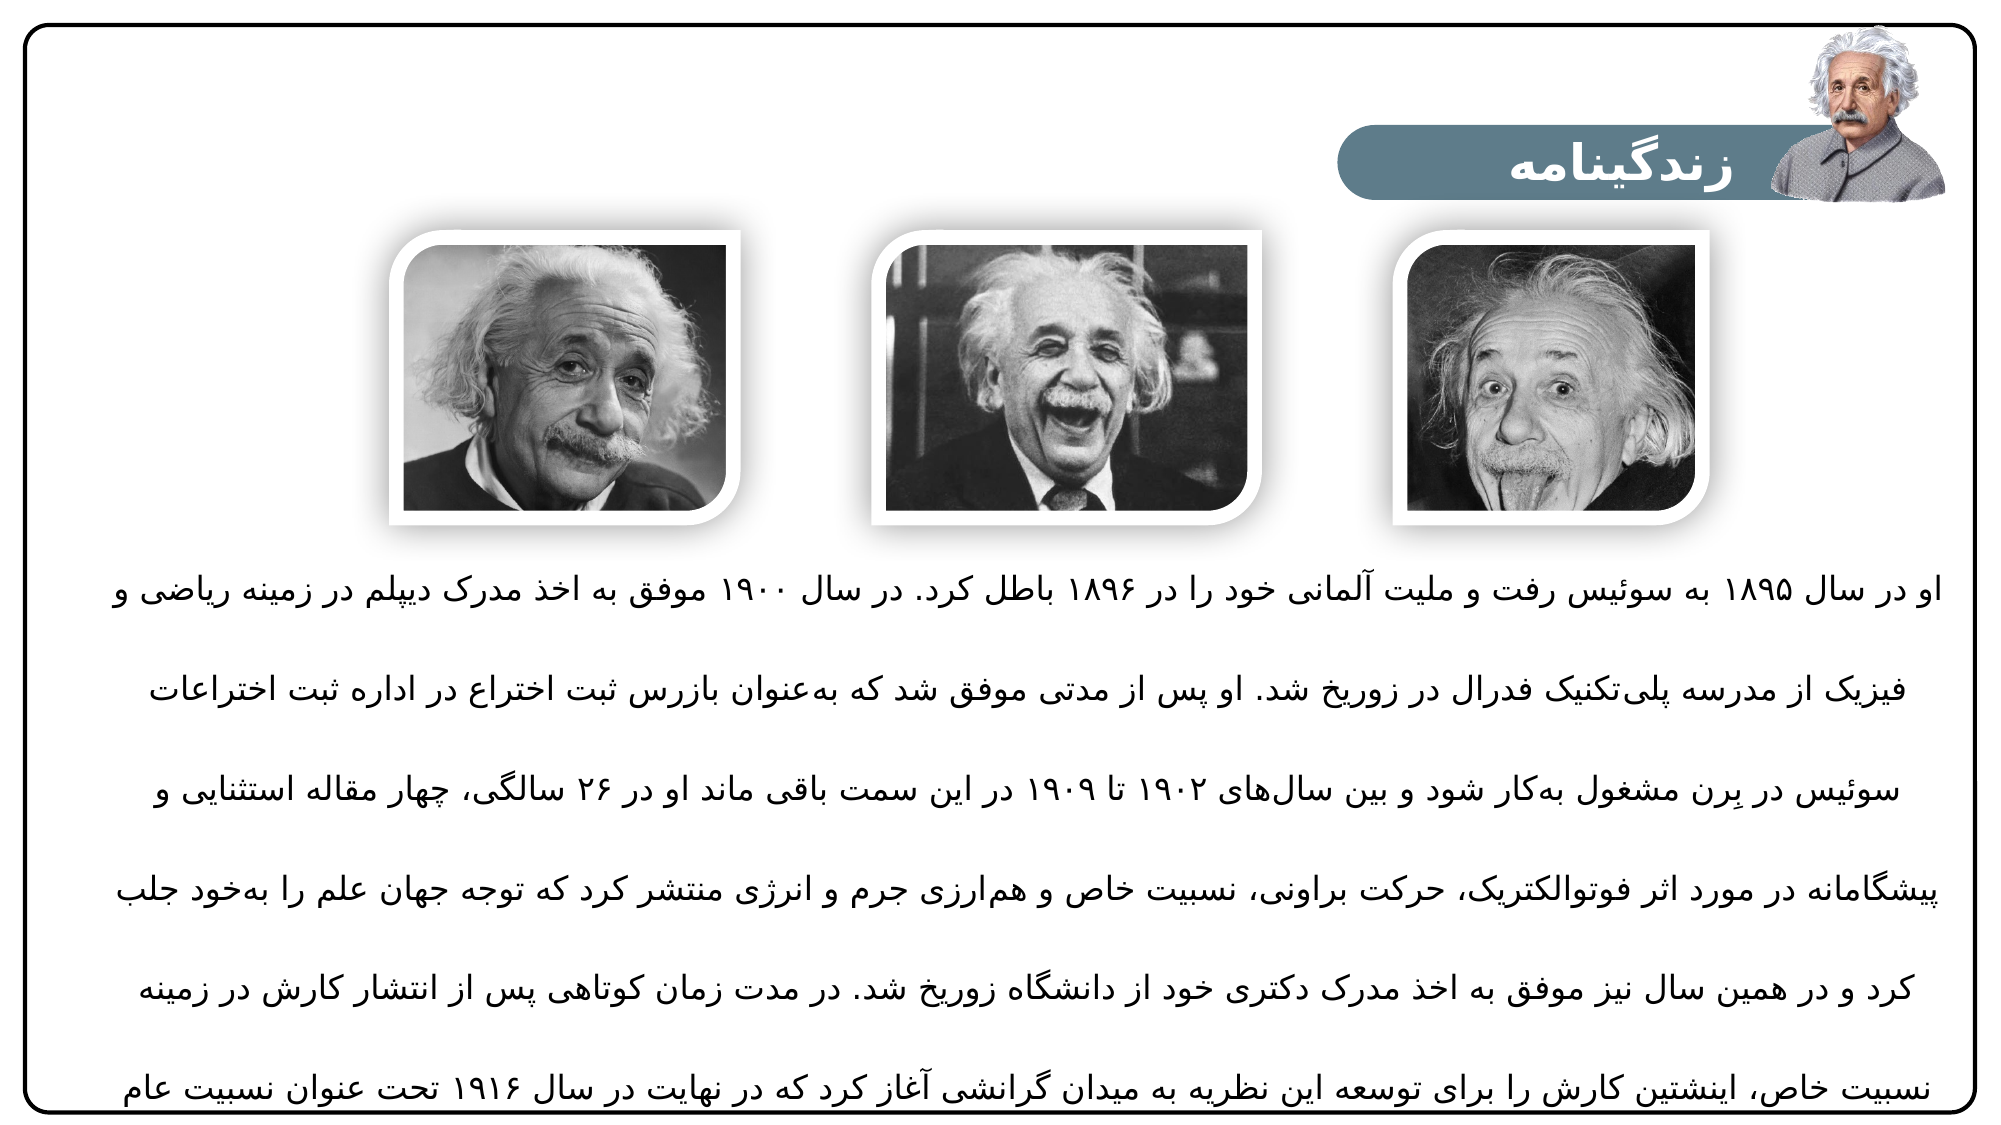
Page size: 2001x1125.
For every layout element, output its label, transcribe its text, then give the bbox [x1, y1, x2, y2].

picture [1399, 237, 1703, 519]
picture [1761, 14, 1954, 213]
text_box زندگینامه [1437, 123, 1750, 200]
list او در سال ۱۸۹۵ به سوئیس رفت و ملیت آلمانی خود را در ۱۸۹۶ باطل کرد. در سال ۱۹۰۰ موفق به اخذ مدرک دیپلم در زمینه ریاضی و فیزیک از مدرسه پلی‌تکنیک فدرال در زوریخ شد. او پس از مدتی موفق شد که به‌عنوان بازرس ثبت اختراع در اداره ثبت اختراعات سوئیس در بِرن مشغول به‌کار شود و بین سال‌های ۱۹۰۲ تا ۱۹۰۹ در این سمت باقی ماند او در ۲۶ سالگی، چهار مقاله استثنایی و پیشگامانه در مورد اثر فوتوالکتریک، حرکت براونی، نسبیت خاص و هم‌ارزی جرم و انرژی منتشر کرد که توجه جهان علم را به‌خود جلب کرد و در همین سال نیز موفق به اخذ مدرک دکتری خود از دانشگاه زوریخ شد. در مدت زمان کوتاهی پس از انتشار کارش در زمینه نسبیت خاص، اینشتین کارش را برای توسعه این نظریه به میدان گرانشی آغاز کرد که در نهایت در سال ۱۹۱۶ تحت عنوان نسبیت عام منتشر شد و آن را برای مدل‌سازی کیهان به‌کار برد [87, 500, 1969, 1088]
picture [878, 237, 1255, 519]
picture [396, 237, 734, 519]
